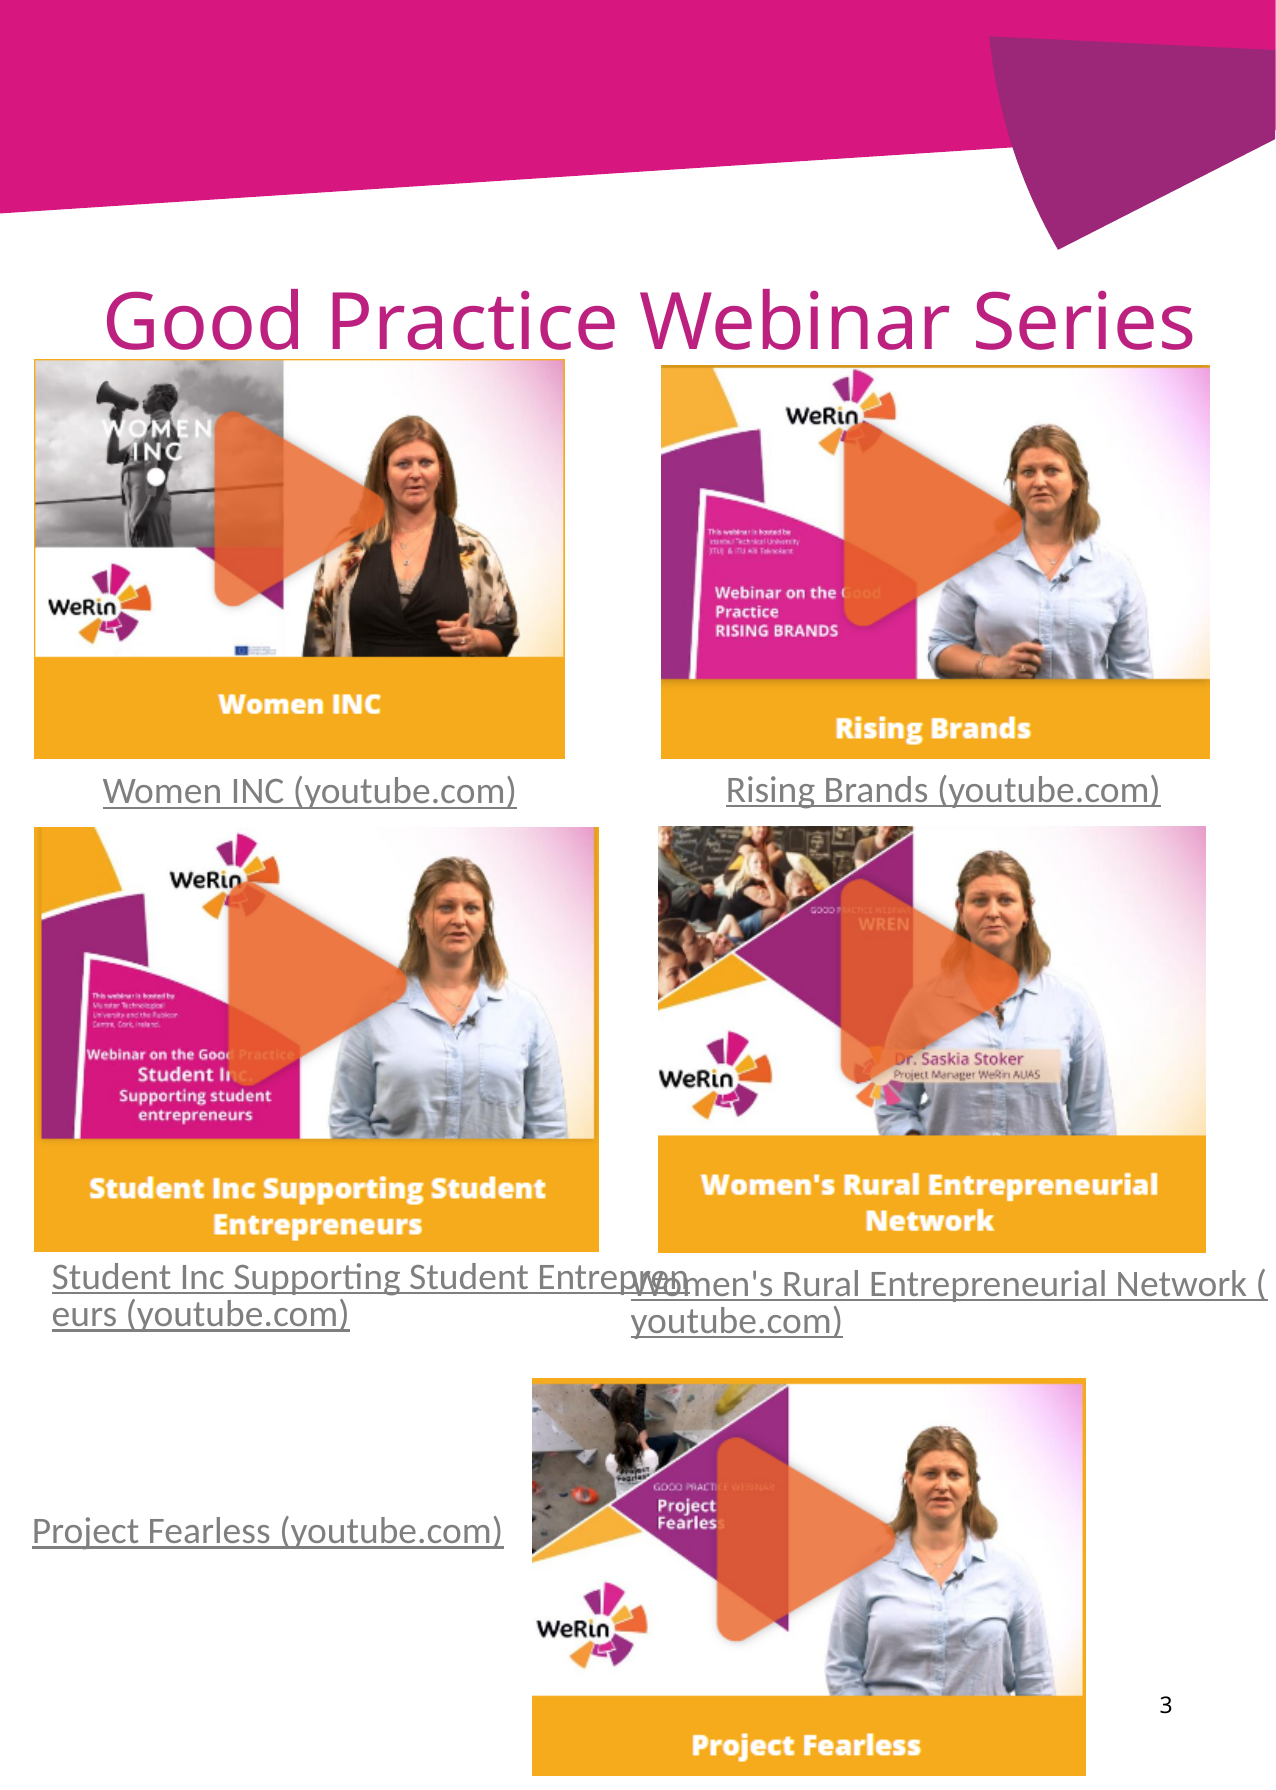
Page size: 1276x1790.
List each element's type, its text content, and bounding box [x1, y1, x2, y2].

list Good Practice Webinar Series [87, 290, 1253, 404]
slide_number 3 [1086, 1658, 1188, 1754]
text_box Women INC (youtube.com) [87, 759, 726, 819]
picture [34, 359, 565, 759]
text_box Women's Rural Entrepreneurial Network (youtube.com) [615, 1251, 1276, 1311]
picture [658, 826, 1206, 1253]
picture [532, 1378, 1086, 1776]
picture [661, 365, 1210, 760]
picture [34, 827, 599, 1252]
text_box Project Fearless (youtube.com) [17, 1498, 532, 1559]
text_box Student Inc Supporting Student Entrepreneurs (youtube.com) [36, 1244, 658, 1305]
text_box Rising Brands (youtube.com) [711, 757, 1276, 818]
